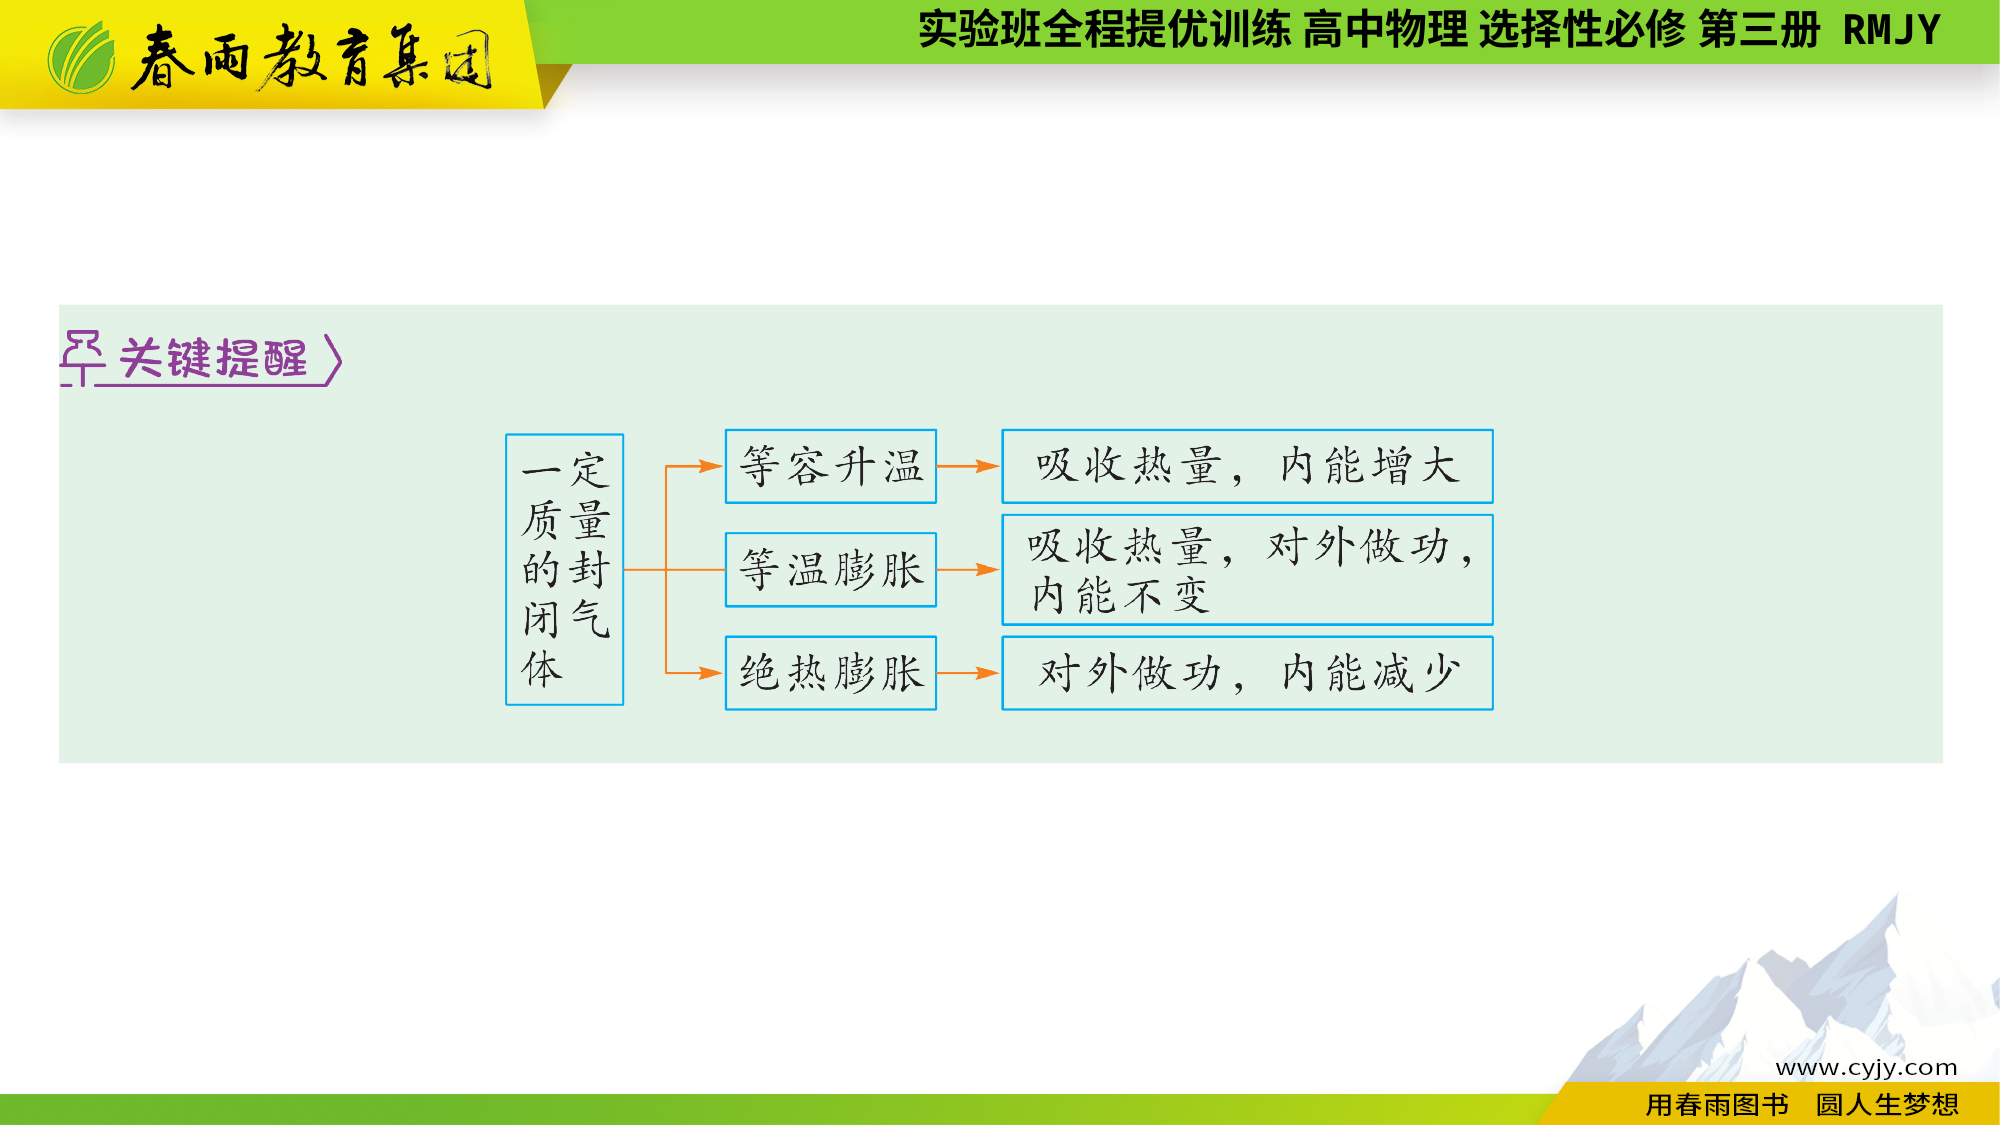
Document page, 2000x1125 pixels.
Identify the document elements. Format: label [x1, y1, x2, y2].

picture [0, 0, 2000, 1125]
list [59, 304, 1944, 764]
